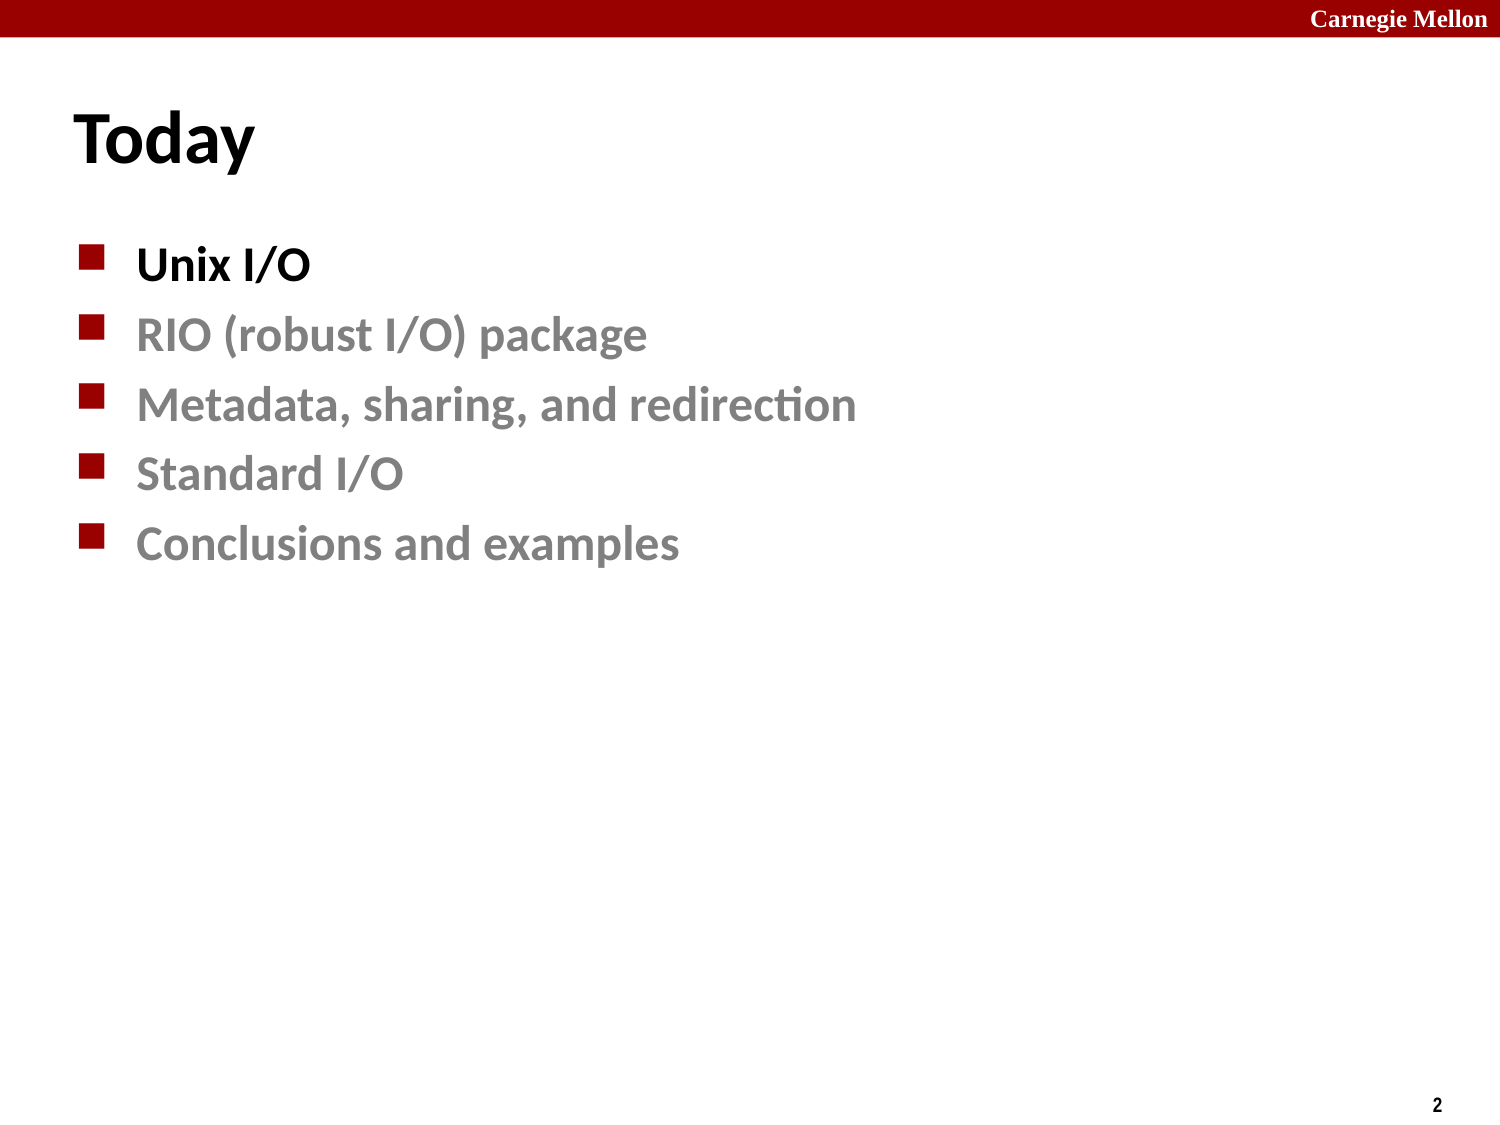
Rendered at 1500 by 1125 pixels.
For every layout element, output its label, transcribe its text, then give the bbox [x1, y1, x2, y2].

title Today [58, 71, 1305, 197]
list Unix I/O RIO (robust I/O) package Metadata, sharing, and redirection Standard I/O Conclusions and examples [64, 223, 1361, 1040]
